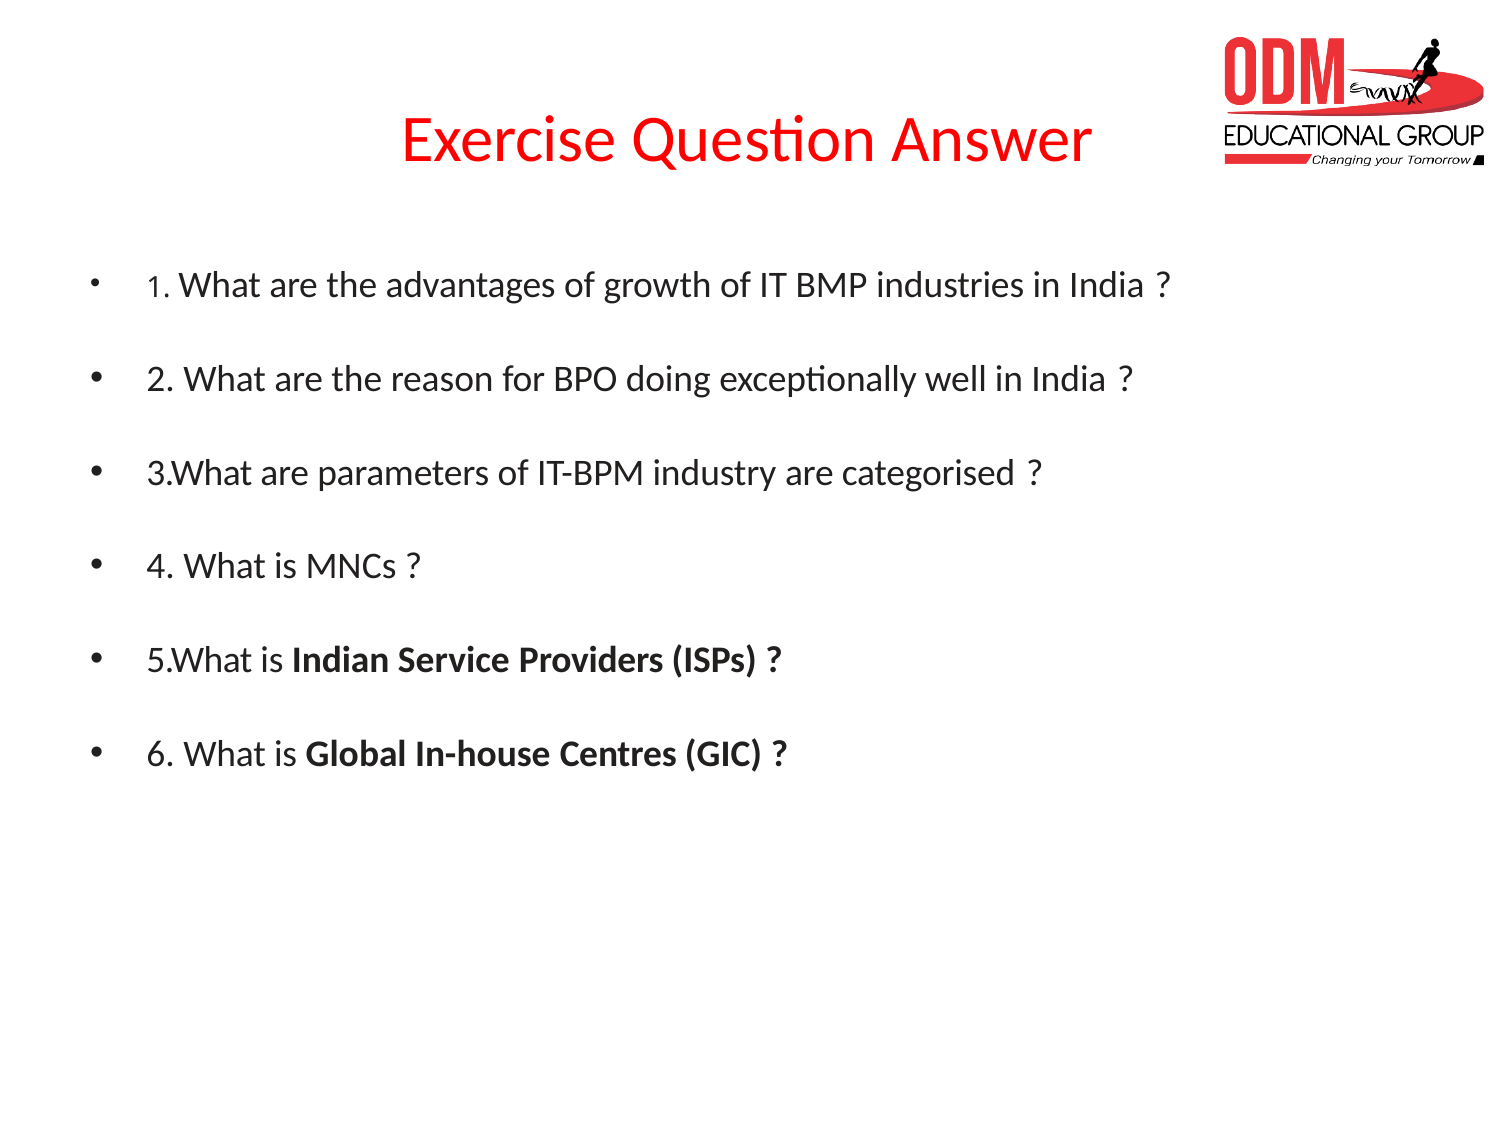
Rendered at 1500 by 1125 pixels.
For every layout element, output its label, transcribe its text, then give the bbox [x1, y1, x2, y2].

text_box 1. What are the advantages of growth of IT BMP industries in India ? 2. What are the reason for BPO doing exceptionally well in India ? 3.What are parameters of IT-BPM industry are categorised ? 4. What is MNCs ? 5.What is Indian Service Providers (ISPs) ? 6. What is Global In-house Centres (GIC) ? [87, 258, 1186, 774]
text_box [1224, 37, 1484, 166]
title Exercise Question Answer [399, 92, 1101, 258]
